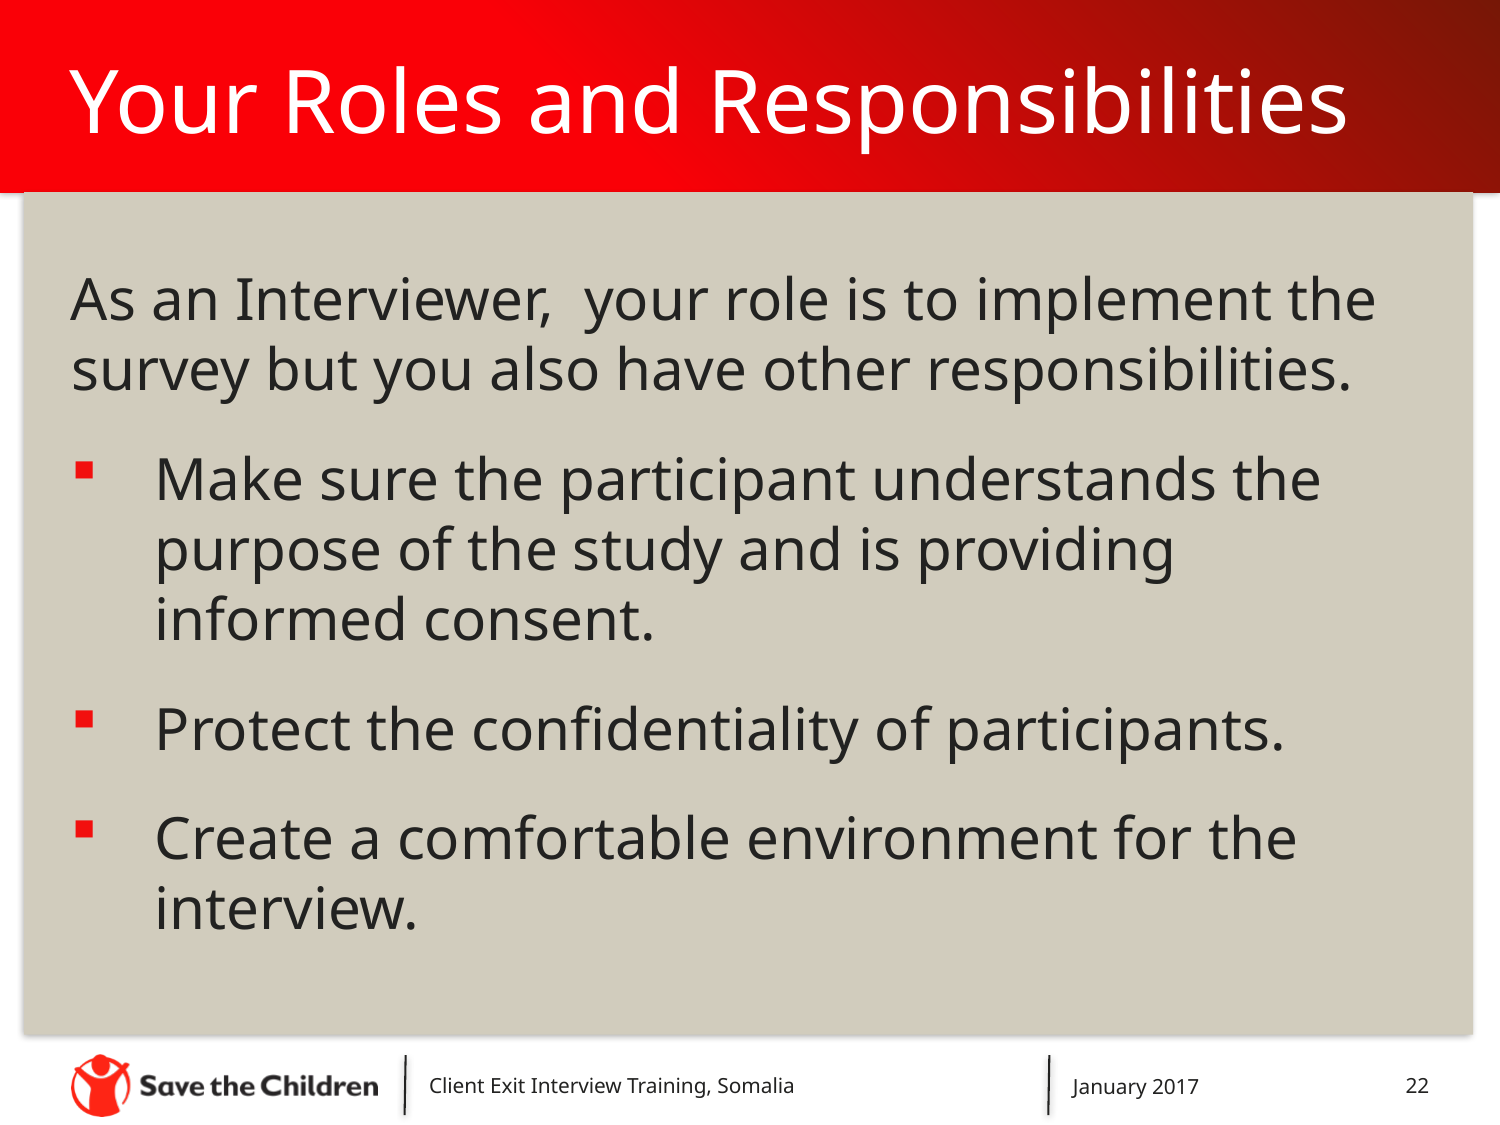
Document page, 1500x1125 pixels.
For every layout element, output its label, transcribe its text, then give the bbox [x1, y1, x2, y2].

title Your Roles and Responsibilities [69, 33, 1429, 163]
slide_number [1057, 1056, 1317, 1117]
picture [71, 1054, 378, 1117]
list As an Interviewer, your role is to implement the survey but you also have other responsibilities. Make sure the participant understands the purpose of the study and is providing informed consent. Protect the confidentiality of participants. Create a comfortable environment for the interview. [70, 262, 1429, 1009]
slide_number 22 [1317, 1056, 1445, 1117]
footer Client Exit Interview Training, Somalia [414, 1056, 1042, 1117]
